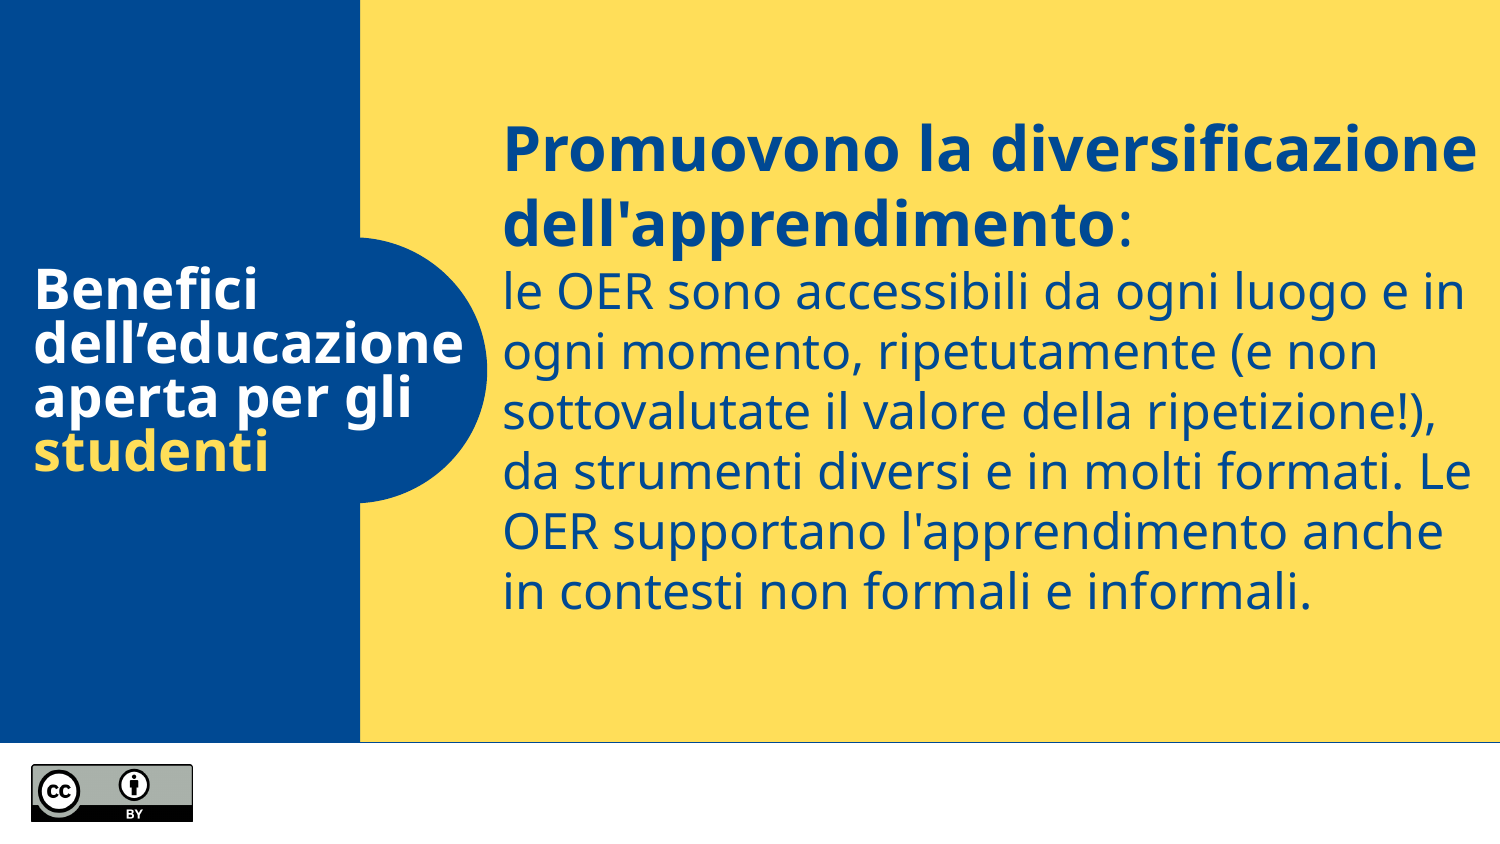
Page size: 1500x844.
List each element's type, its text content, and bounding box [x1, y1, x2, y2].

picture [31, 764, 193, 822]
text_box Promuovono la diversificazione dell'apprendimento: le OER sono accessibili da ogni luogo e in ogni momento, ripetutamente (e non sottovalutate il valore della ripetizione!), da strumenti diversi e in molti formati. Le OER supportano l'apprendimento anche in contesti non formali e informali. [487, 94, 1500, 635]
text_box [311, 497, 394, 504]
text_box [0, 0, 361, 742]
text_box [295, 237, 410, 250]
text_box [0, 750, 1500, 844]
text_box Benefici dell’educazione aperta per gli studenti [18, 250, 525, 497]
